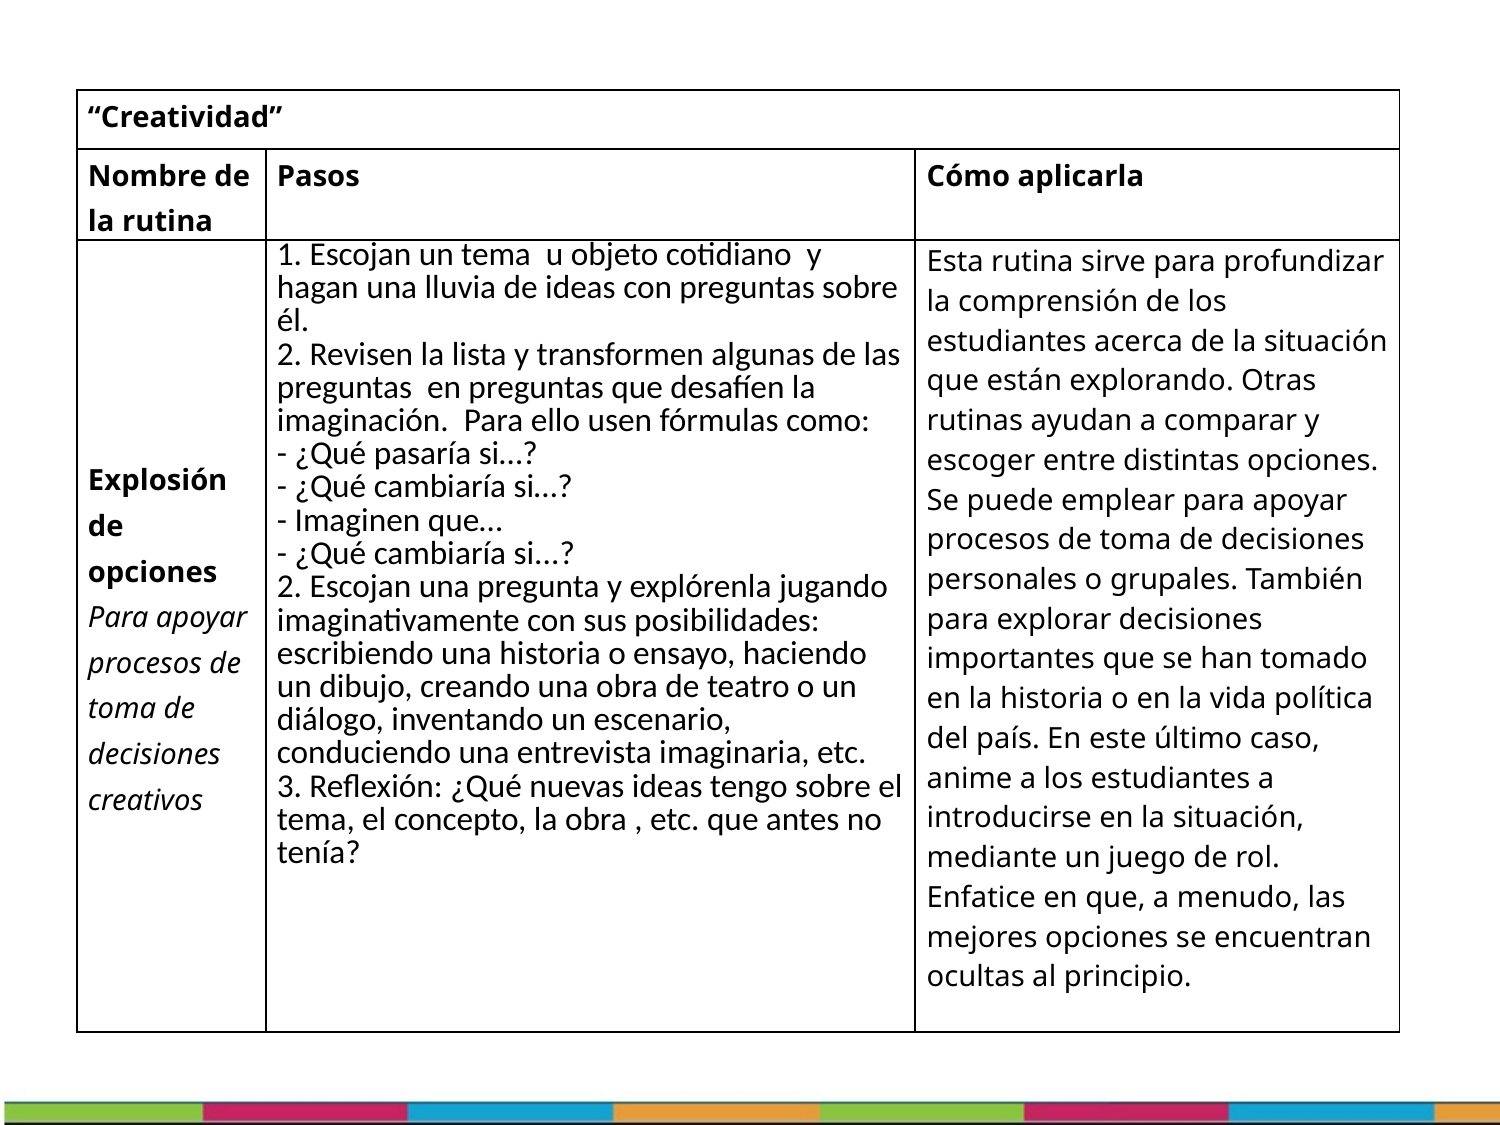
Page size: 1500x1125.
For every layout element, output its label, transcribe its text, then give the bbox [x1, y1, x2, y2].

table_cell Cómo aplicarla [916, 150, 1399, 239]
table_cell Pasos [267, 150, 914, 239]
table_cell Nombre de la rutina [78, 150, 265, 239]
table_header “Creatividad” [78, 91, 1399, 148]
table_cell Esta rutina sirve para profundizar la comprensión de los estudiantes acerca de la situación que están explorando. Otras rutinas ayudan a comparar y escoger entre distintas opciones. Se puede emplear para apoyar procesos de toma de decisiones personales o grupales. También para explorar decisiones importantes que se han tomado en la historia o en la vida política del país. En este último caso, anime a los estudiantes a introducirse en la situación, mediante un juego de rol. Enfatice en que, a menudo, las mejores opciones se encuentran ocultas al principio. [916, 241, 1399, 1031]
picture [0, 0, 1500, 1125]
table_cell Explosión de opciones Para apoyar procesos de toma de decisiones creativos [78, 241, 265, 1031]
table_cell 1. Escojan un tema u objeto cotidiano y hagan una lluvia de ideas con preguntas sobre él. 2. Revisen la lista y transformen algunas de las preguntas en preguntas que desafíen la imaginación. Para ello usen fórmulas como: - ¿Qué pasaría si…? - ¿Qué cambiaría si…? - Imaginen que… - ¿Qué cambiaría si...? 2. Escojan una pregunta y explórenla jugando imaginativamente con sus posibilidades: escribiendo una historia o ensayo, haciendo un dibujo, creando una obra de teatro o un diálogo, inventando un escenario, conduciendo una entrevista imaginaria, etc. 3. Reflexión: ¿Qué nuevas ideas tengo sobre el tema, el concepto, la obra , etc. que antes no tenía? [267, 241, 914, 1031]
